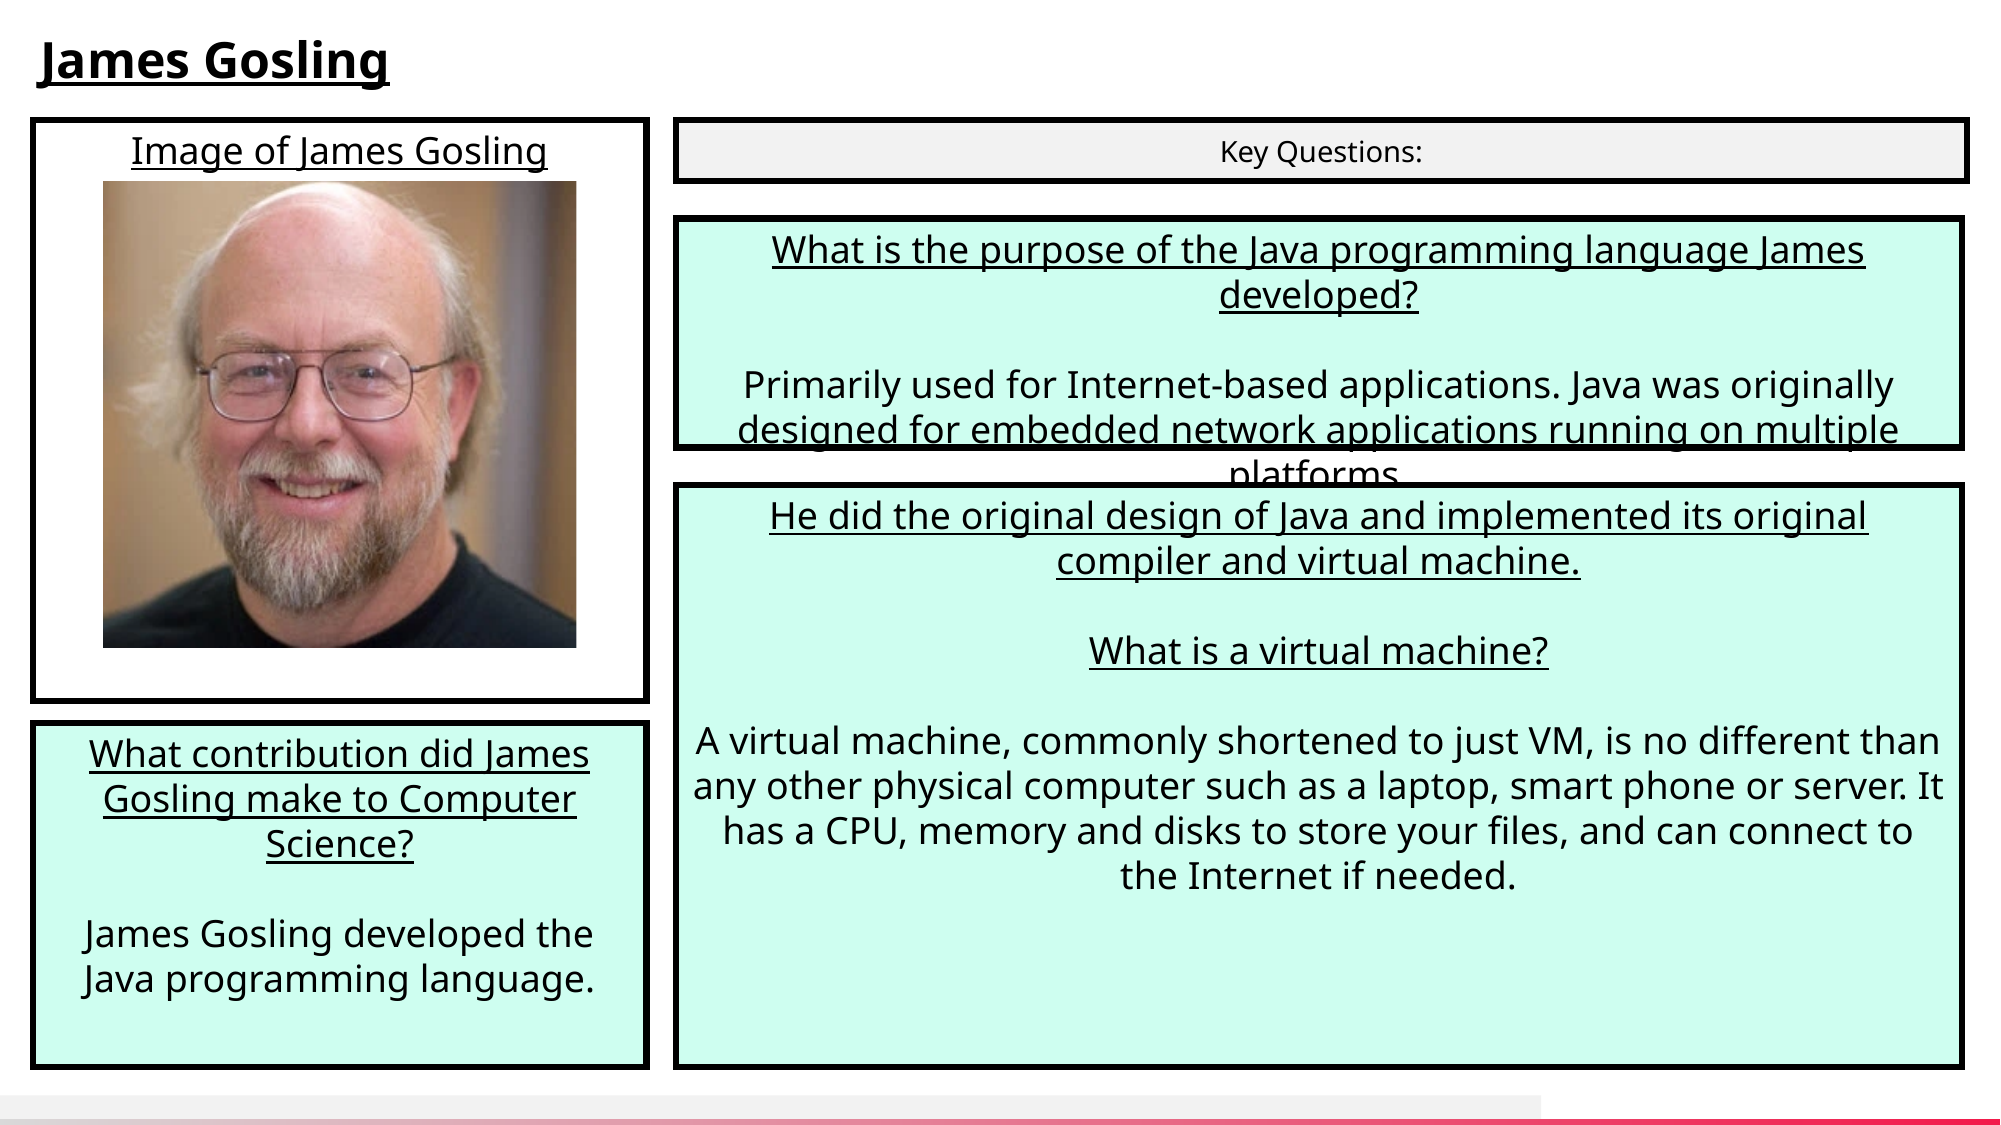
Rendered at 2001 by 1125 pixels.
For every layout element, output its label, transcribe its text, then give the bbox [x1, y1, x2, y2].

text_box He did the original design of Java and implemented its original compiler and virtual machine. What is a virtual machine? A virtual machine, commonly shortened to just VM, is no different than any other physical computer such as a laptop, smart phone or server. It has a CPU, memory and disks to store your files, and can connect to the Internet if needed. [675, 484, 1963, 1068]
picture [103, 181, 577, 648]
text_box James Gosling [25, 21, 1095, 96]
text_box What contribution did James Gosling make to Computer Science? James Gosling developed the Java programming language. [32, 722, 648, 1068]
text_box Image of James Gosling [32, 119, 648, 702]
text_box What is the purpose of the Java programming language James developed? Primarily used for Internet-based applications. Java was originally designed for embedded network applications running on multiple platforms. [675, 217, 1963, 449]
text_box Key Questions: [675, 119, 1968, 182]
